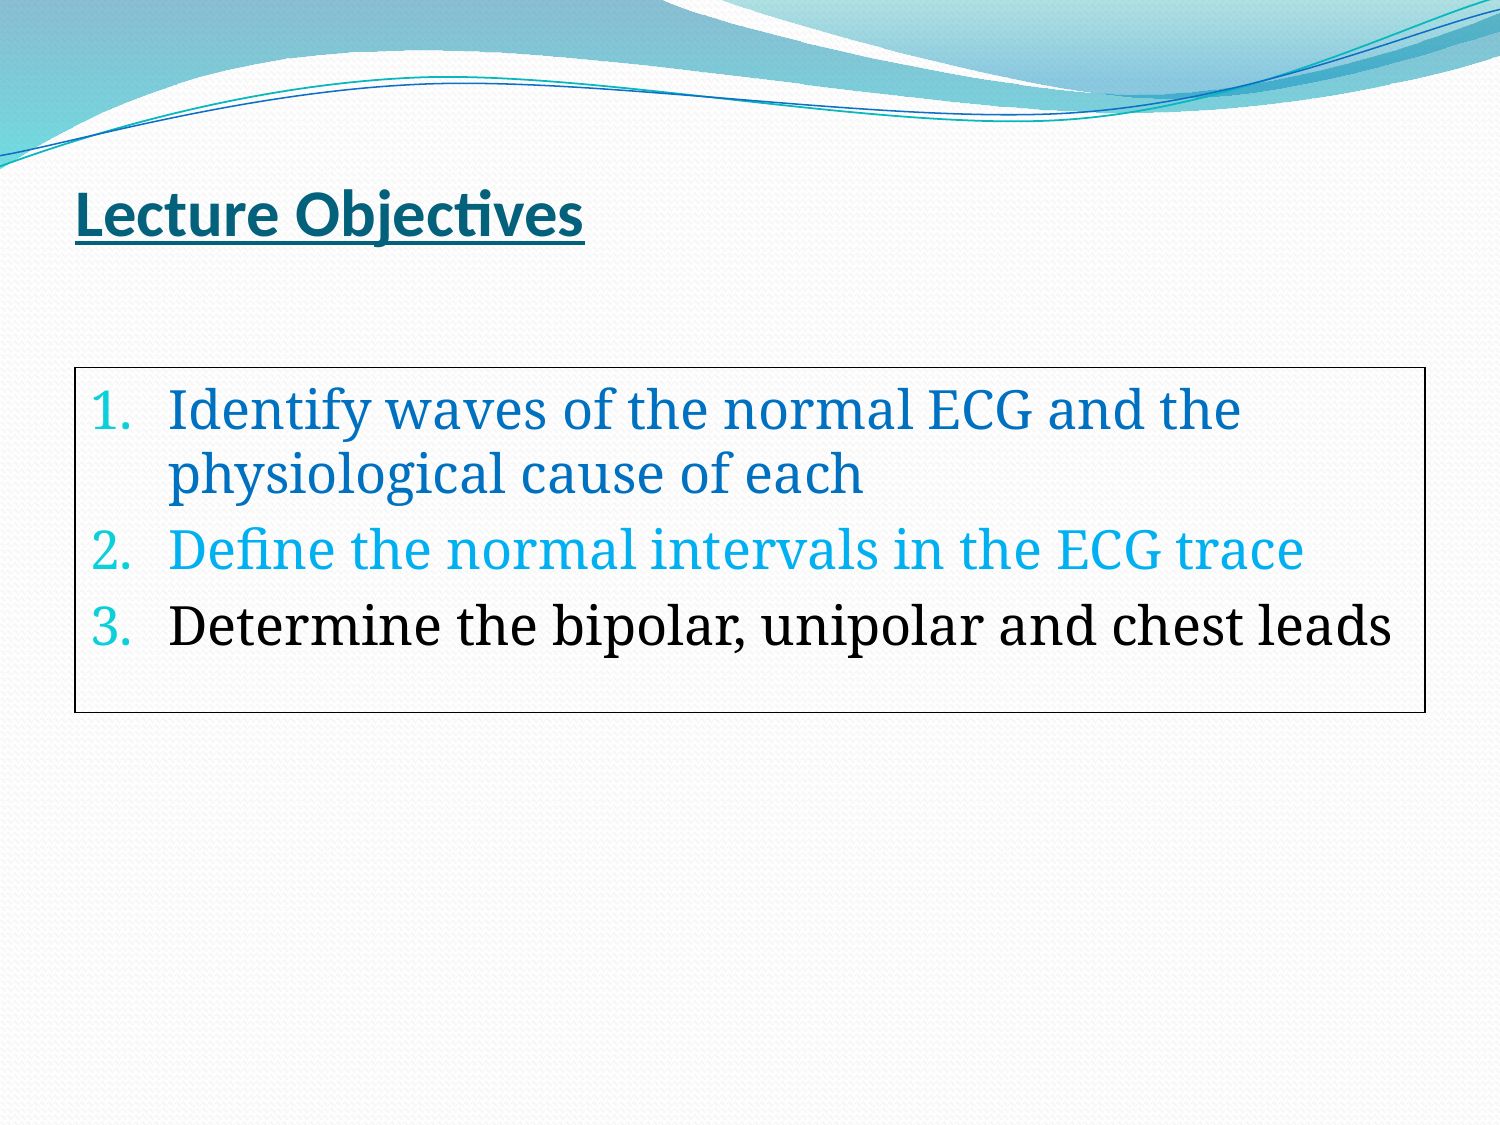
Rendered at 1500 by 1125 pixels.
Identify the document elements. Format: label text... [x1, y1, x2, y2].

list Identify waves of the normal ECG and the physiological cause of each Define the normal intervals in the ECG trace Determine the bipolar, unipolar and chest leads [74, 367, 1426, 713]
title Lecture Objectives [74, 62, 1426, 251]
